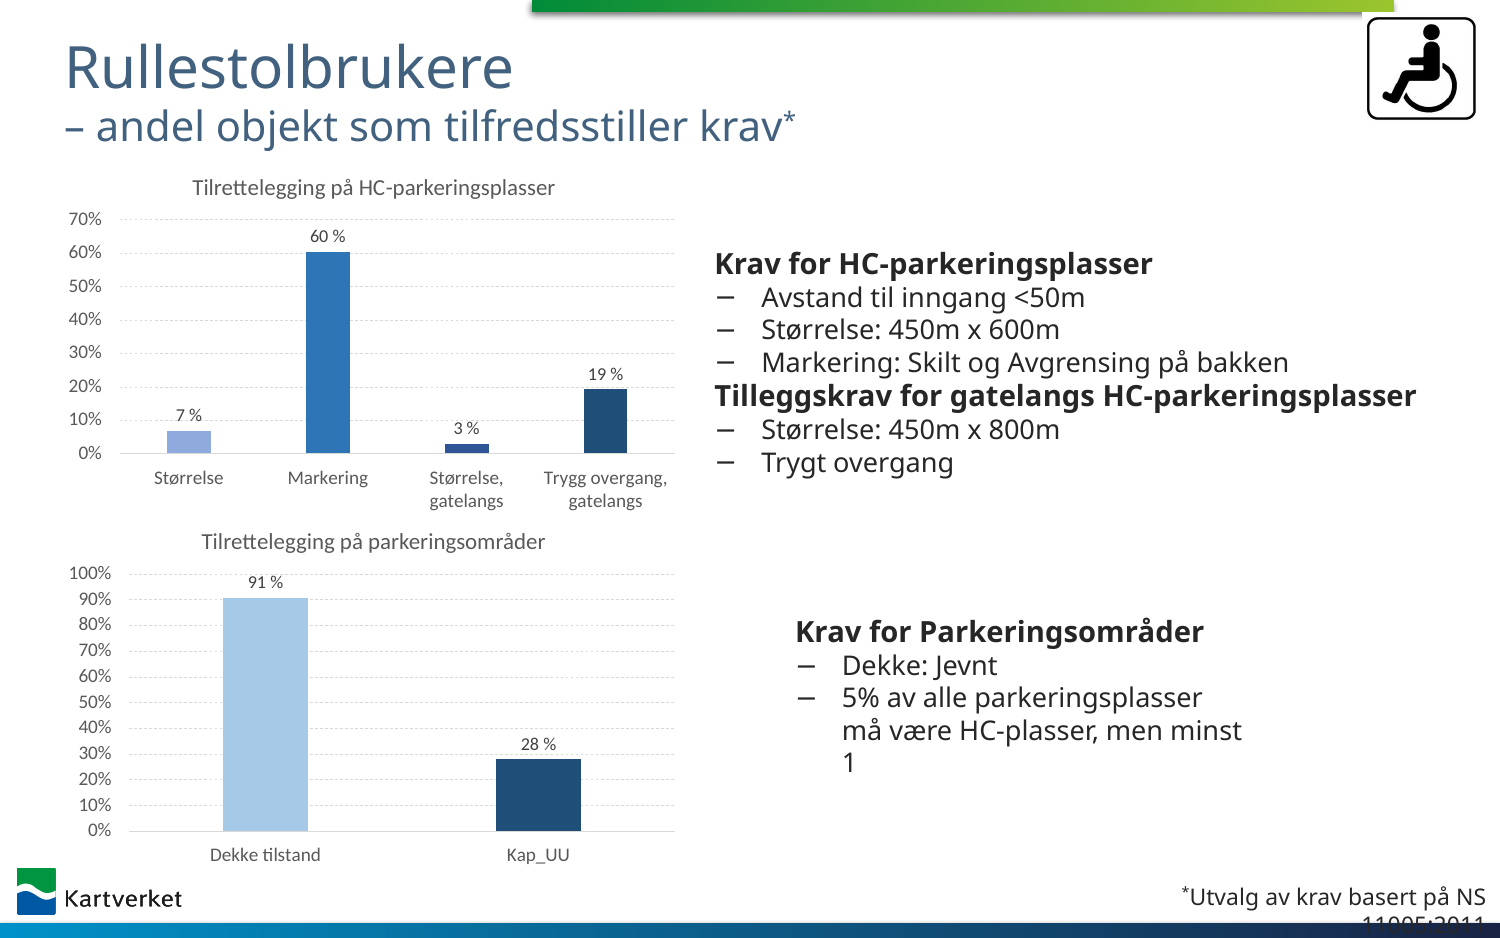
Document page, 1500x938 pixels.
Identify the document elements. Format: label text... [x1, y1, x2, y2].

text_box Krav for Parkeringsområder Dekke: Jevnt 5% av alle parkeringsplasser må være HC-plasser, men minst 1 [780, 605, 1261, 786]
text_box Krav for HC-parkeringsplasser Avstand til inngang <50m Størrelse: 450m x 600m Markering: Skilt og Avgrensing på bakken Tilleggskrav for gatelangs HC-parkeringsplasser Størrelse: 450m x 800m Trygt overgang [699, 237, 1433, 485]
text_box *Utvalg av krav basert på NS 11005:2011 [1068, 873, 1500, 938]
picture [62, 166, 686, 519]
picture [62, 520, 686, 874]
picture [1362, 12, 1481, 126]
text_box Rullestolbrukere – andel objekt som tilfredsstiller krav* [49, 25, 1431, 158]
